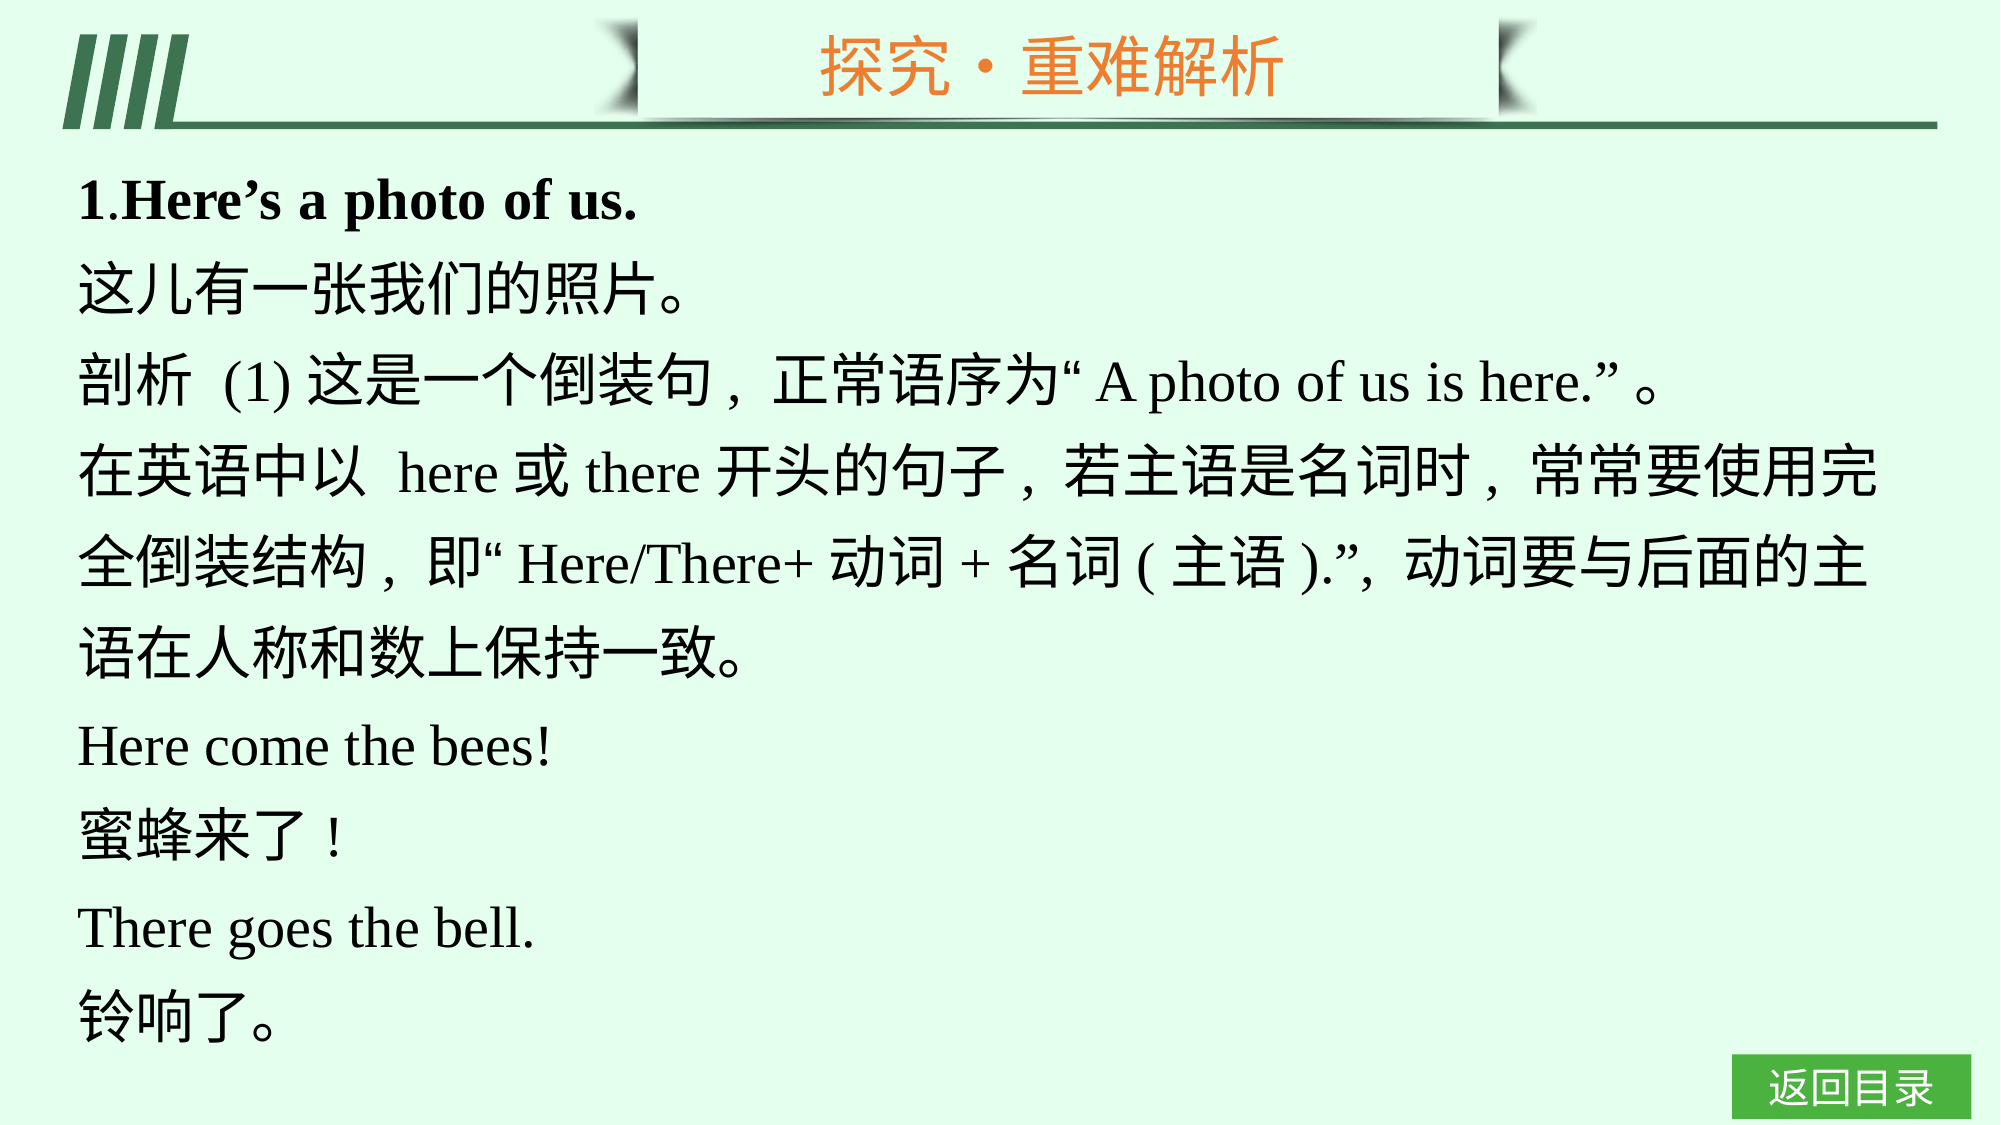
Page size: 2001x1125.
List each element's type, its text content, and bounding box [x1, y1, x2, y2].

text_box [62, 34, 1938, 130]
text_box 1.Here’s a photo of us. 这儿有一张我们的照片。 剖析 (1)这是一个倒装句, 正常语序为“A photo of us is here.”。 在英语中以 here或there开头的句子, 若主语是名词时, 常常要使用完全倒装结构, 即“Here/There+动词+名词(主语).”, 动词要与后面的主语在人称和数上保持一致。 Here come the bees! 蜜蜂来了! There goes the bell. 铃响了。 [62, 133, 1938, 1058]
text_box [594, 16, 1537, 127]
